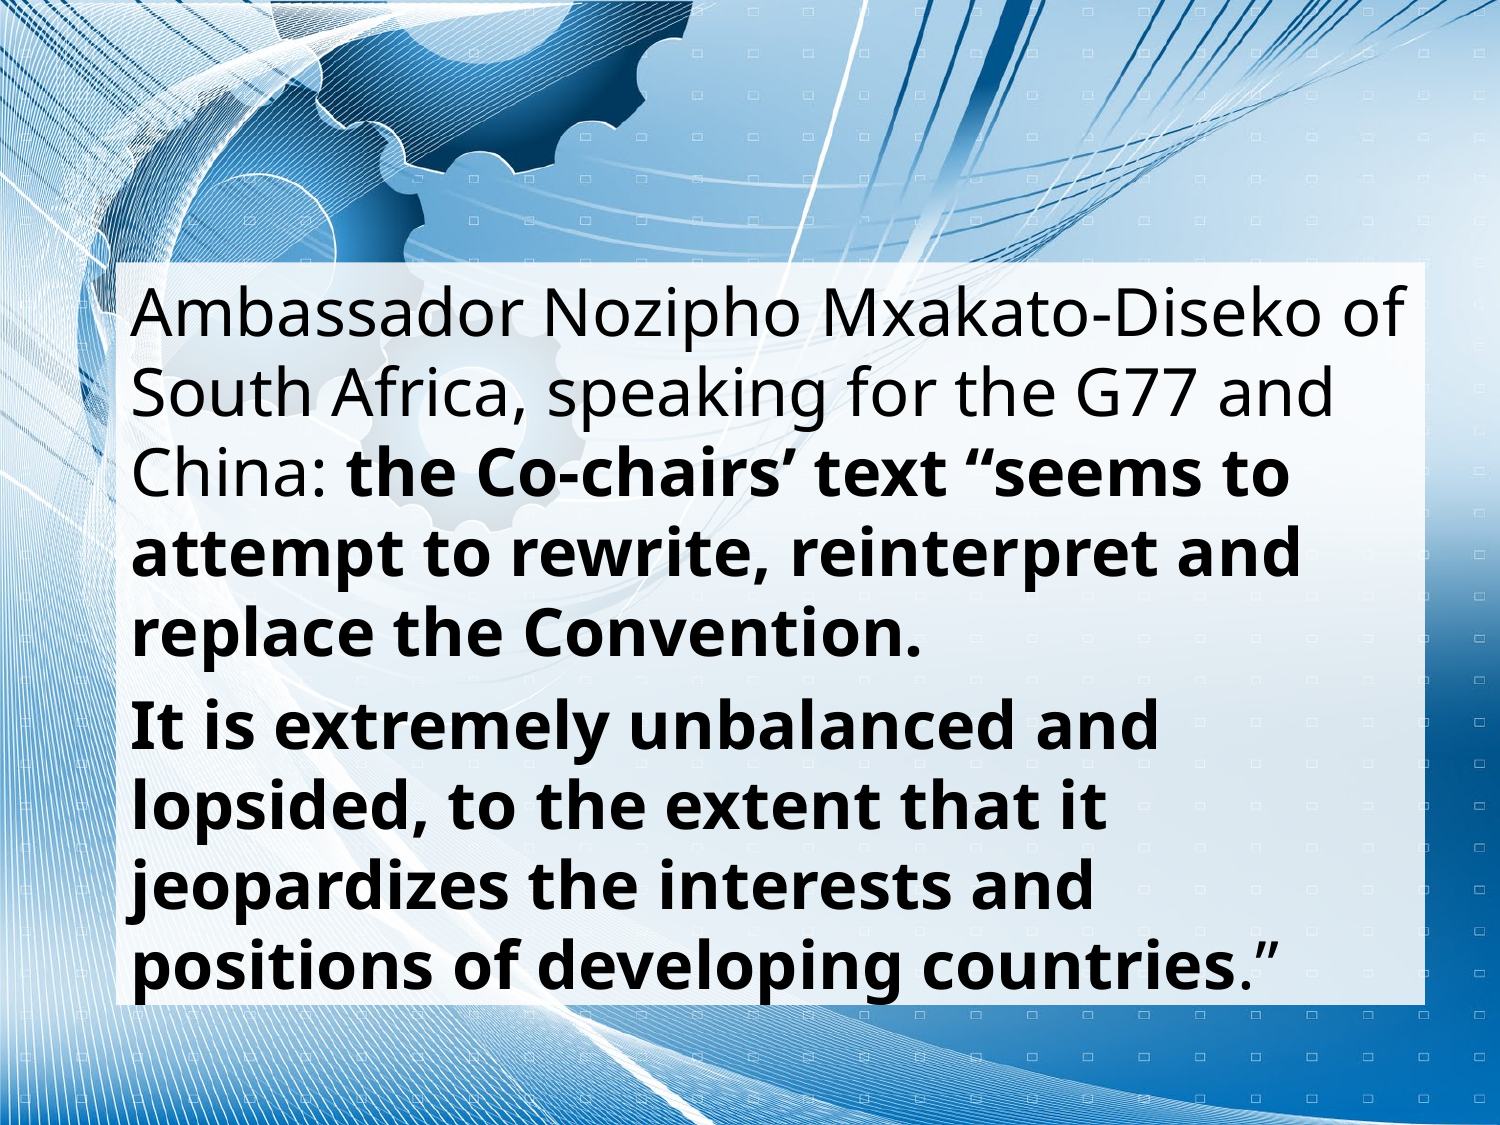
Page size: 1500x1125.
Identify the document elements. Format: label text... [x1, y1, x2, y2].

list Ambassador Nozipho Mxakato-Diseko of South Africa, speaking for the G77 and China: the Co-chairs’ text “seems to attempt to rewrite, reinterpret and replace the Convention. It is extremely unbalanced and lopsided, to the extent that it jeopardizes the interests and positions of developing countries.” [115, 262, 1425, 1005]
picture [0, 0, 1500, 1125]
